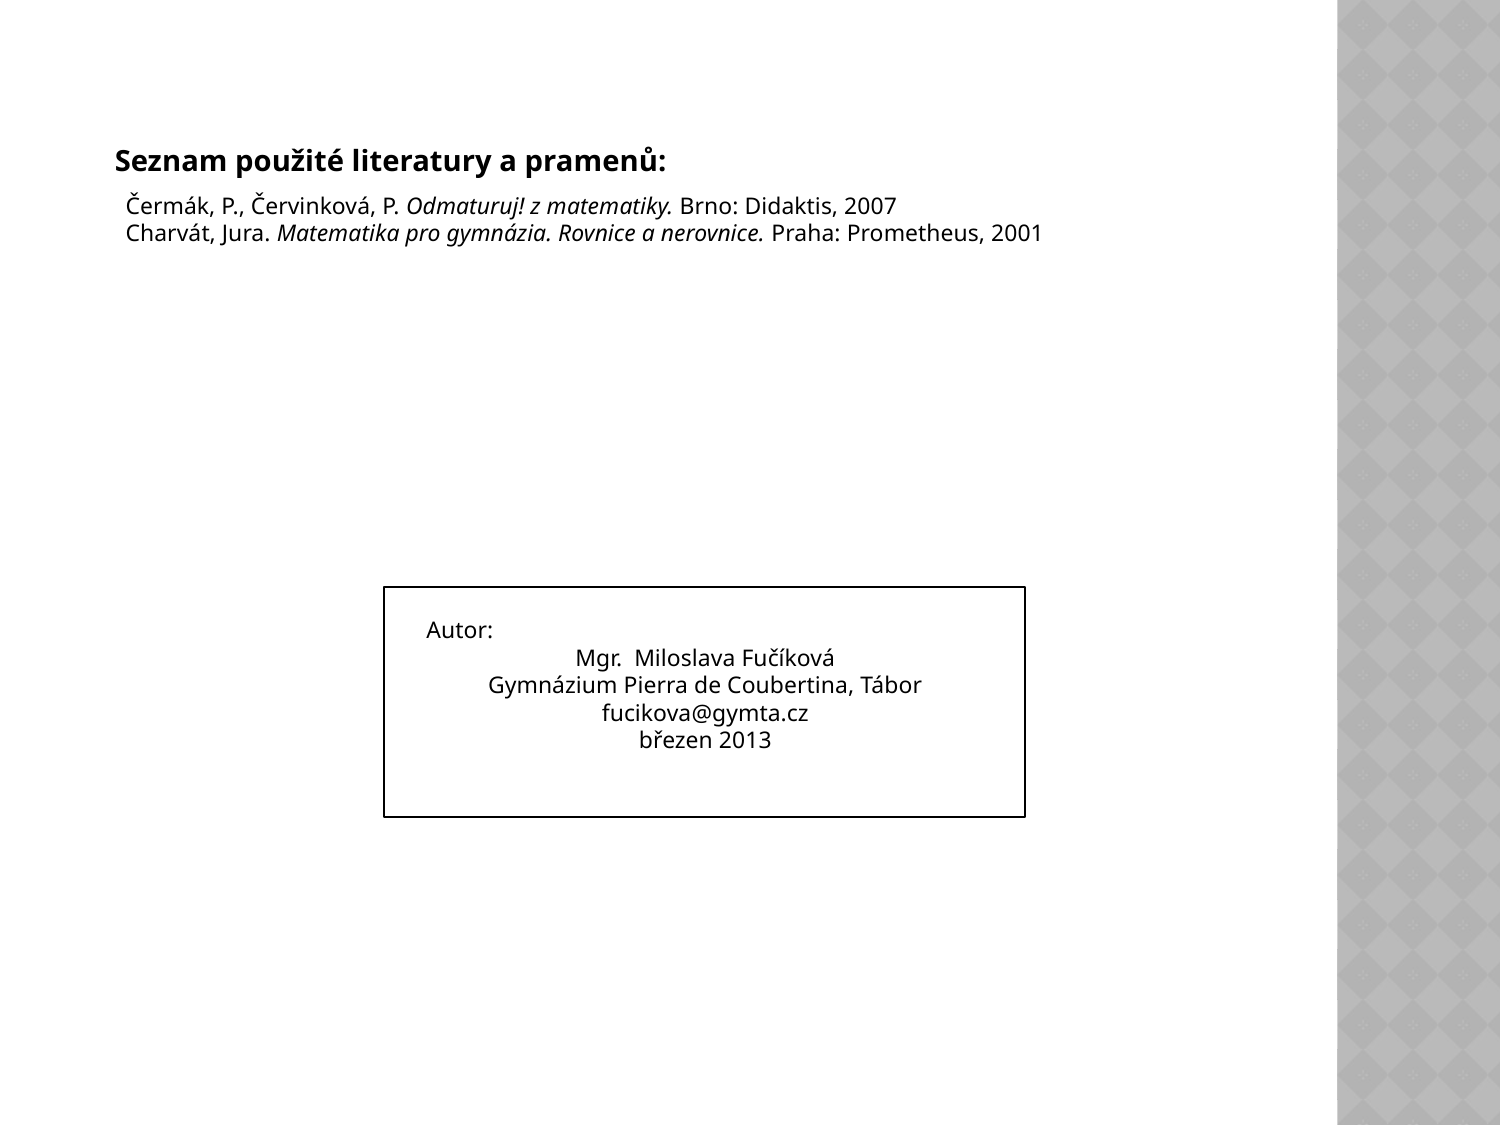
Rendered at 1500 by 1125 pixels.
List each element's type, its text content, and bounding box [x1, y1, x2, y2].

text_box Autor: Mgr. Miloslava Fučíková Gymnázium Pierra de Coubertina, Tábor fucikova@gymta.cz březen 2013 [412, 609, 998, 761]
text_box [382, 585, 1027, 819]
text_box Seznam použité literatury a pramenů: [33, 135, 762, 184]
text_box Čermák, P., Červinková, P. Odmaturuj! z matematiky. Brno: Didaktis, 2007 Charvát, Jura. Matematika pro gymnázia. Rovnice a nerovnice. Praha: Prometheus, 2001 [112, 184, 1256, 281]
